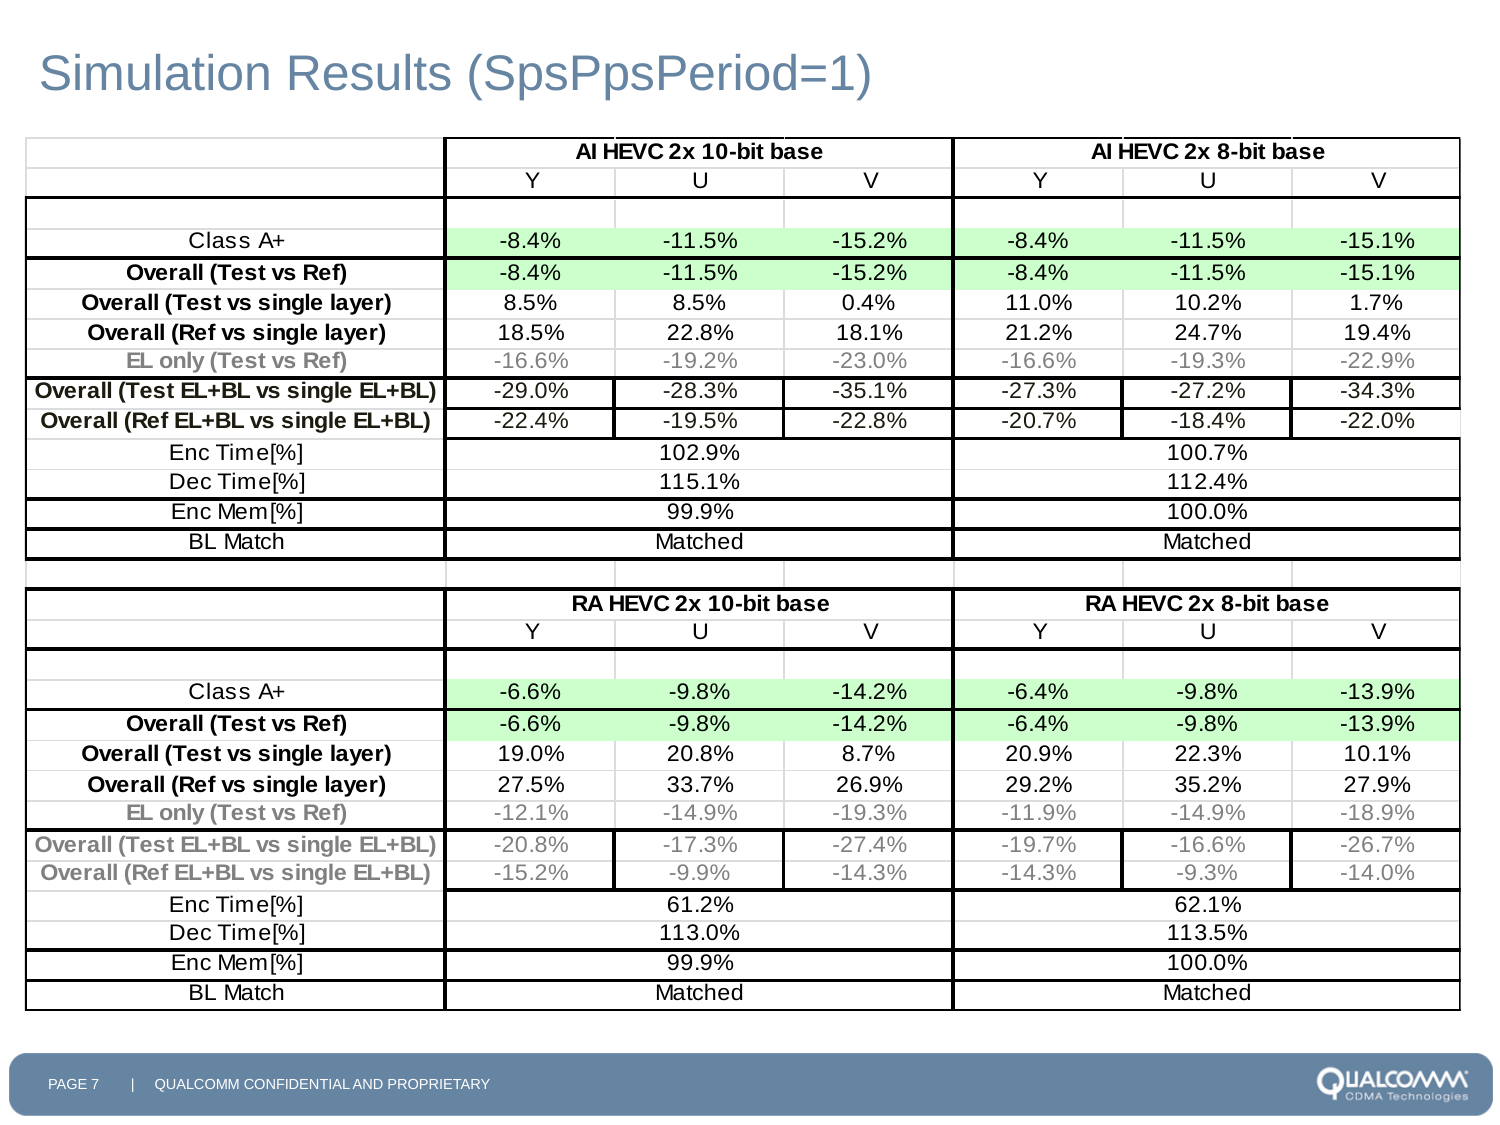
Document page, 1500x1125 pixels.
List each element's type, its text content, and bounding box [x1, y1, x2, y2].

picture [24, 137, 1463, 1013]
title Simulation Results (SpsPpsPeriod=1) [23, 44, 1457, 136]
picture [0, 1048, 1500, 1125]
